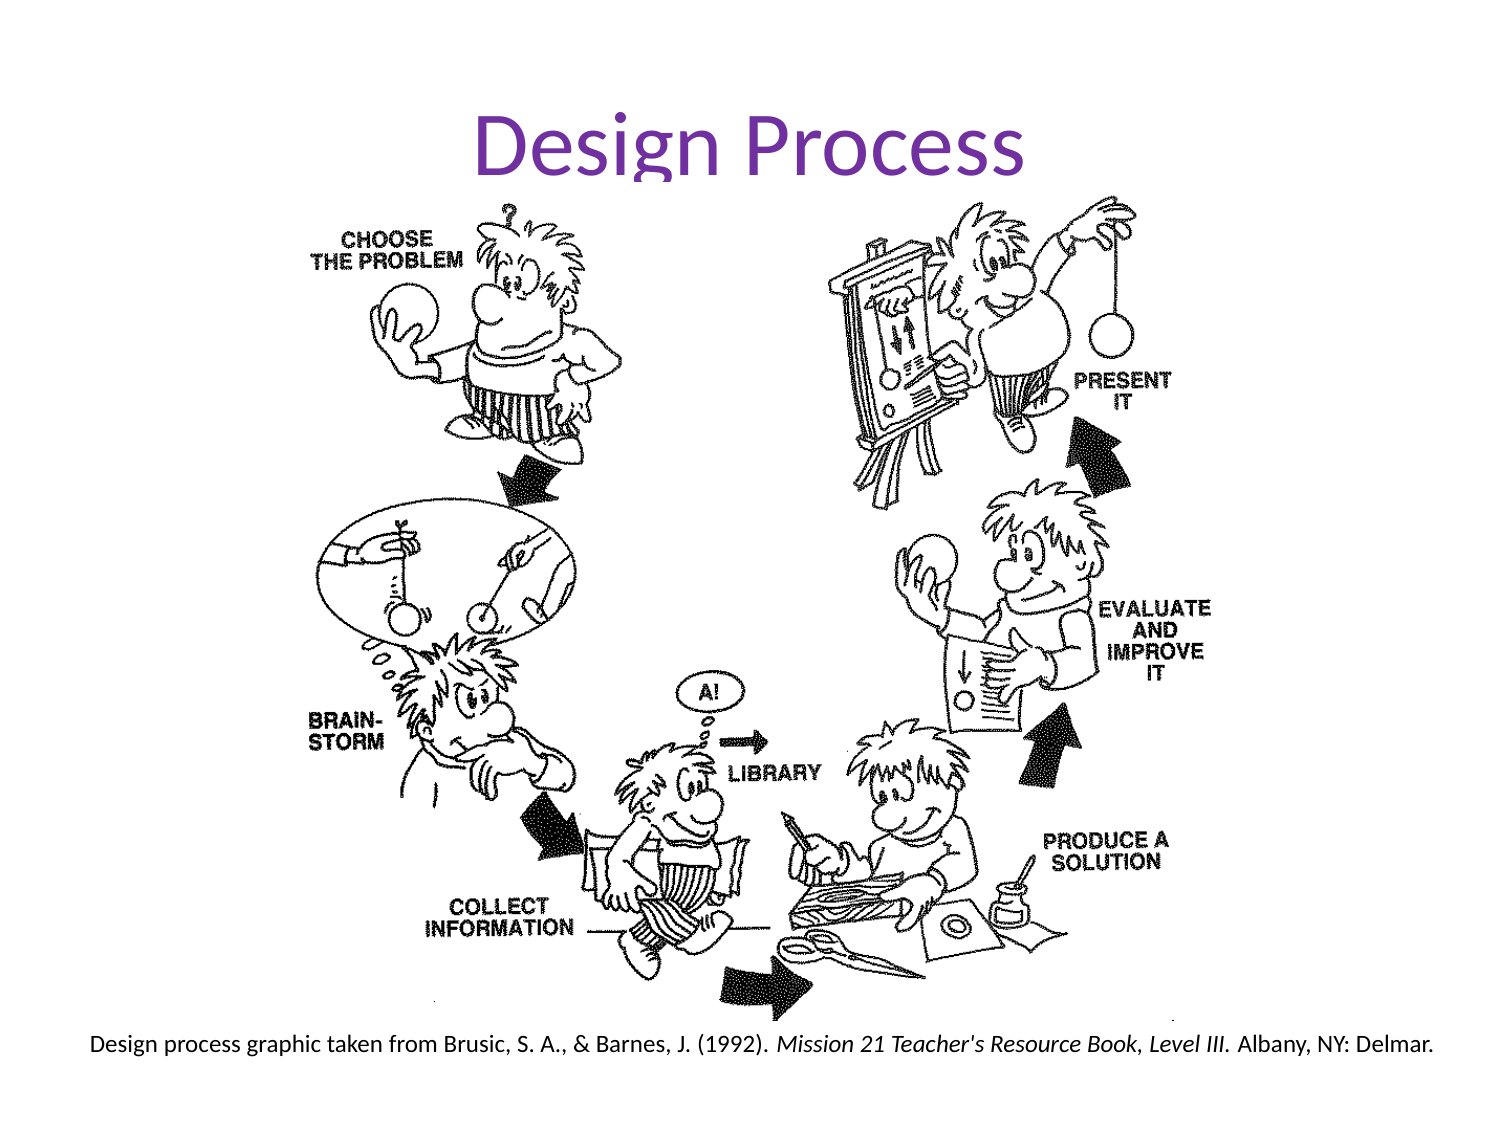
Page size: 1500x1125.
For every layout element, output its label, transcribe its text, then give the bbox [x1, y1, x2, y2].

title Design Process [75, 45, 1425, 233]
text_box Design process graphic taken from Brusic, S. A., & Barnes, J. (1992). Mission 21 Teacher's Resource Book, Level III. Albany, NY: Delmar. [74, 1020, 1455, 1066]
picture [240, 182, 1260, 1021]
